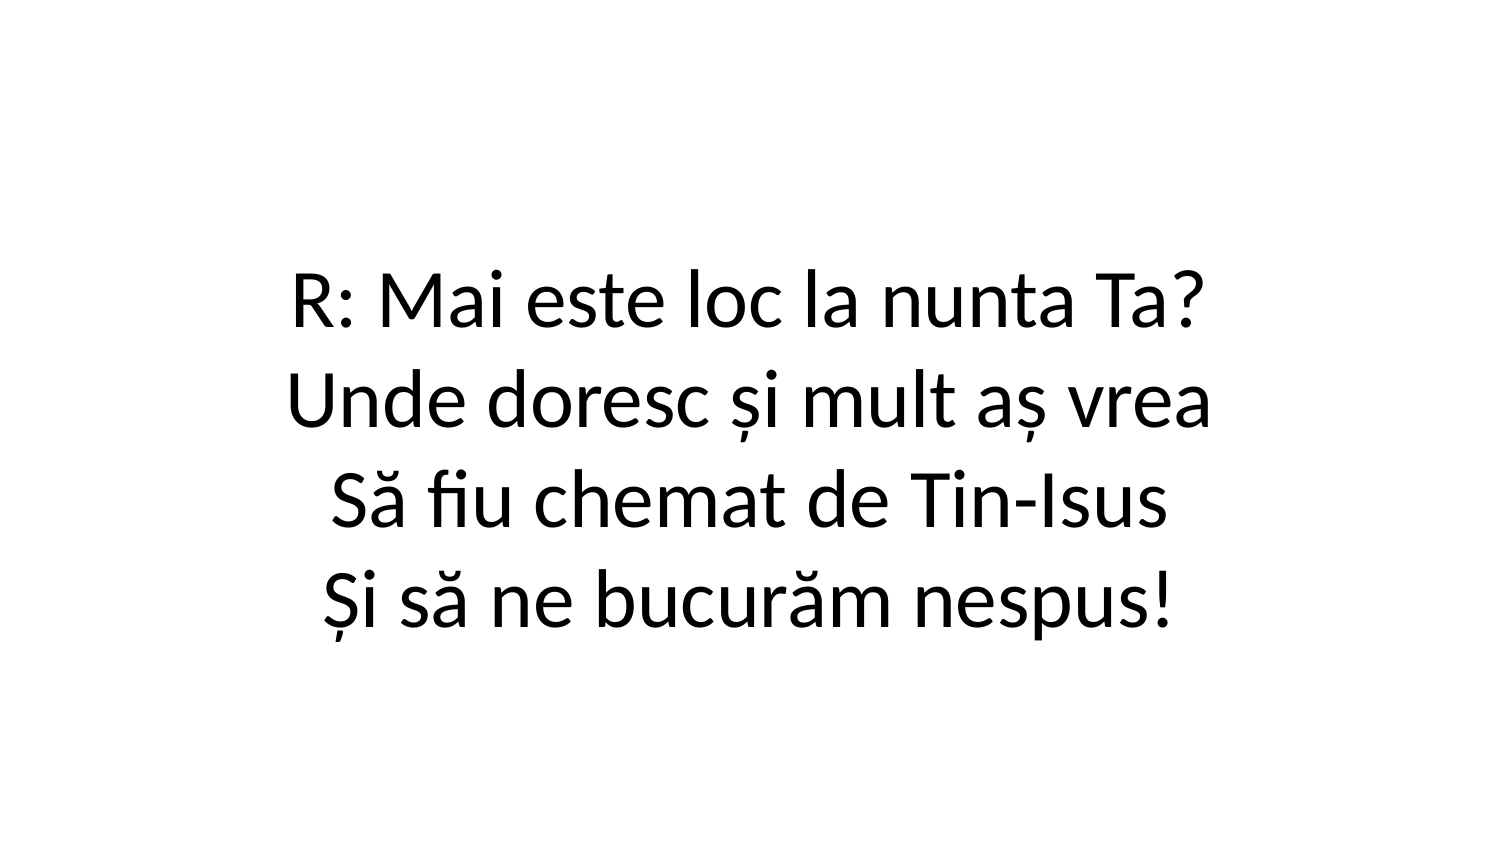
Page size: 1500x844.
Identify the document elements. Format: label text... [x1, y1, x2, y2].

text_box R: Mai este loc la nunta Ta? Unde doresc și mult aș vrea Să fiu chemat de Tin-Isus Și să ne bucurăm nespus! [270, 192, 1230, 652]
